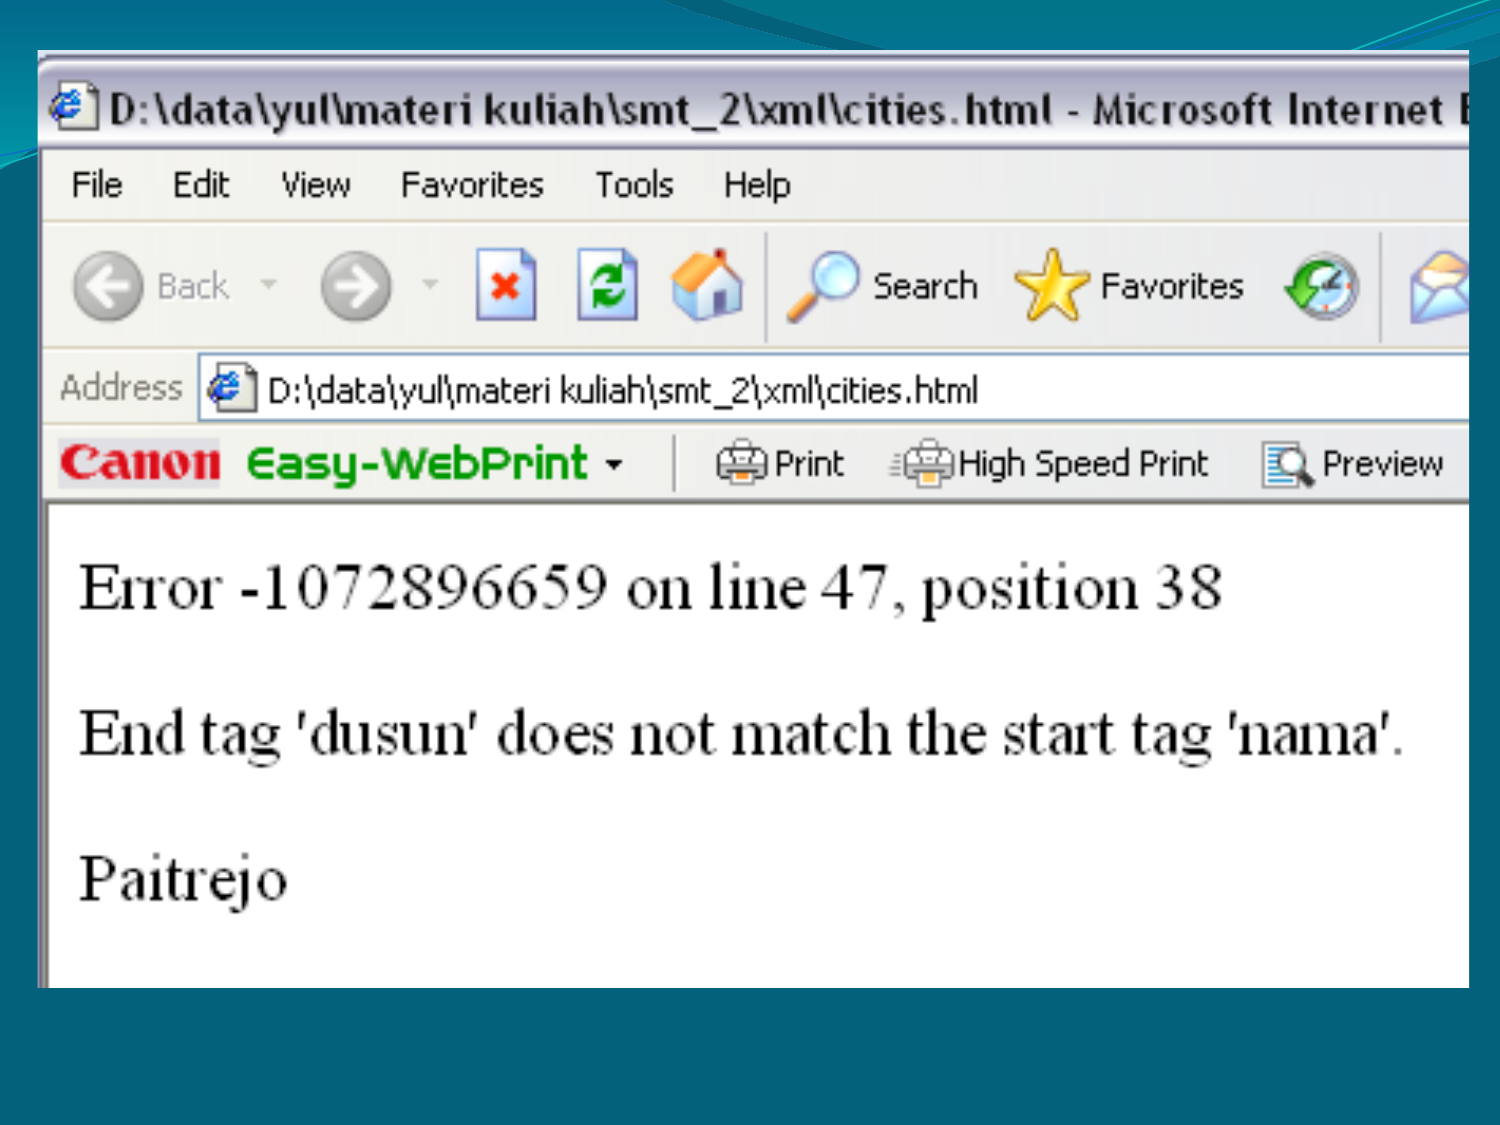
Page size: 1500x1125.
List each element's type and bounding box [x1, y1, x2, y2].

picture [37, 49, 1469, 987]
